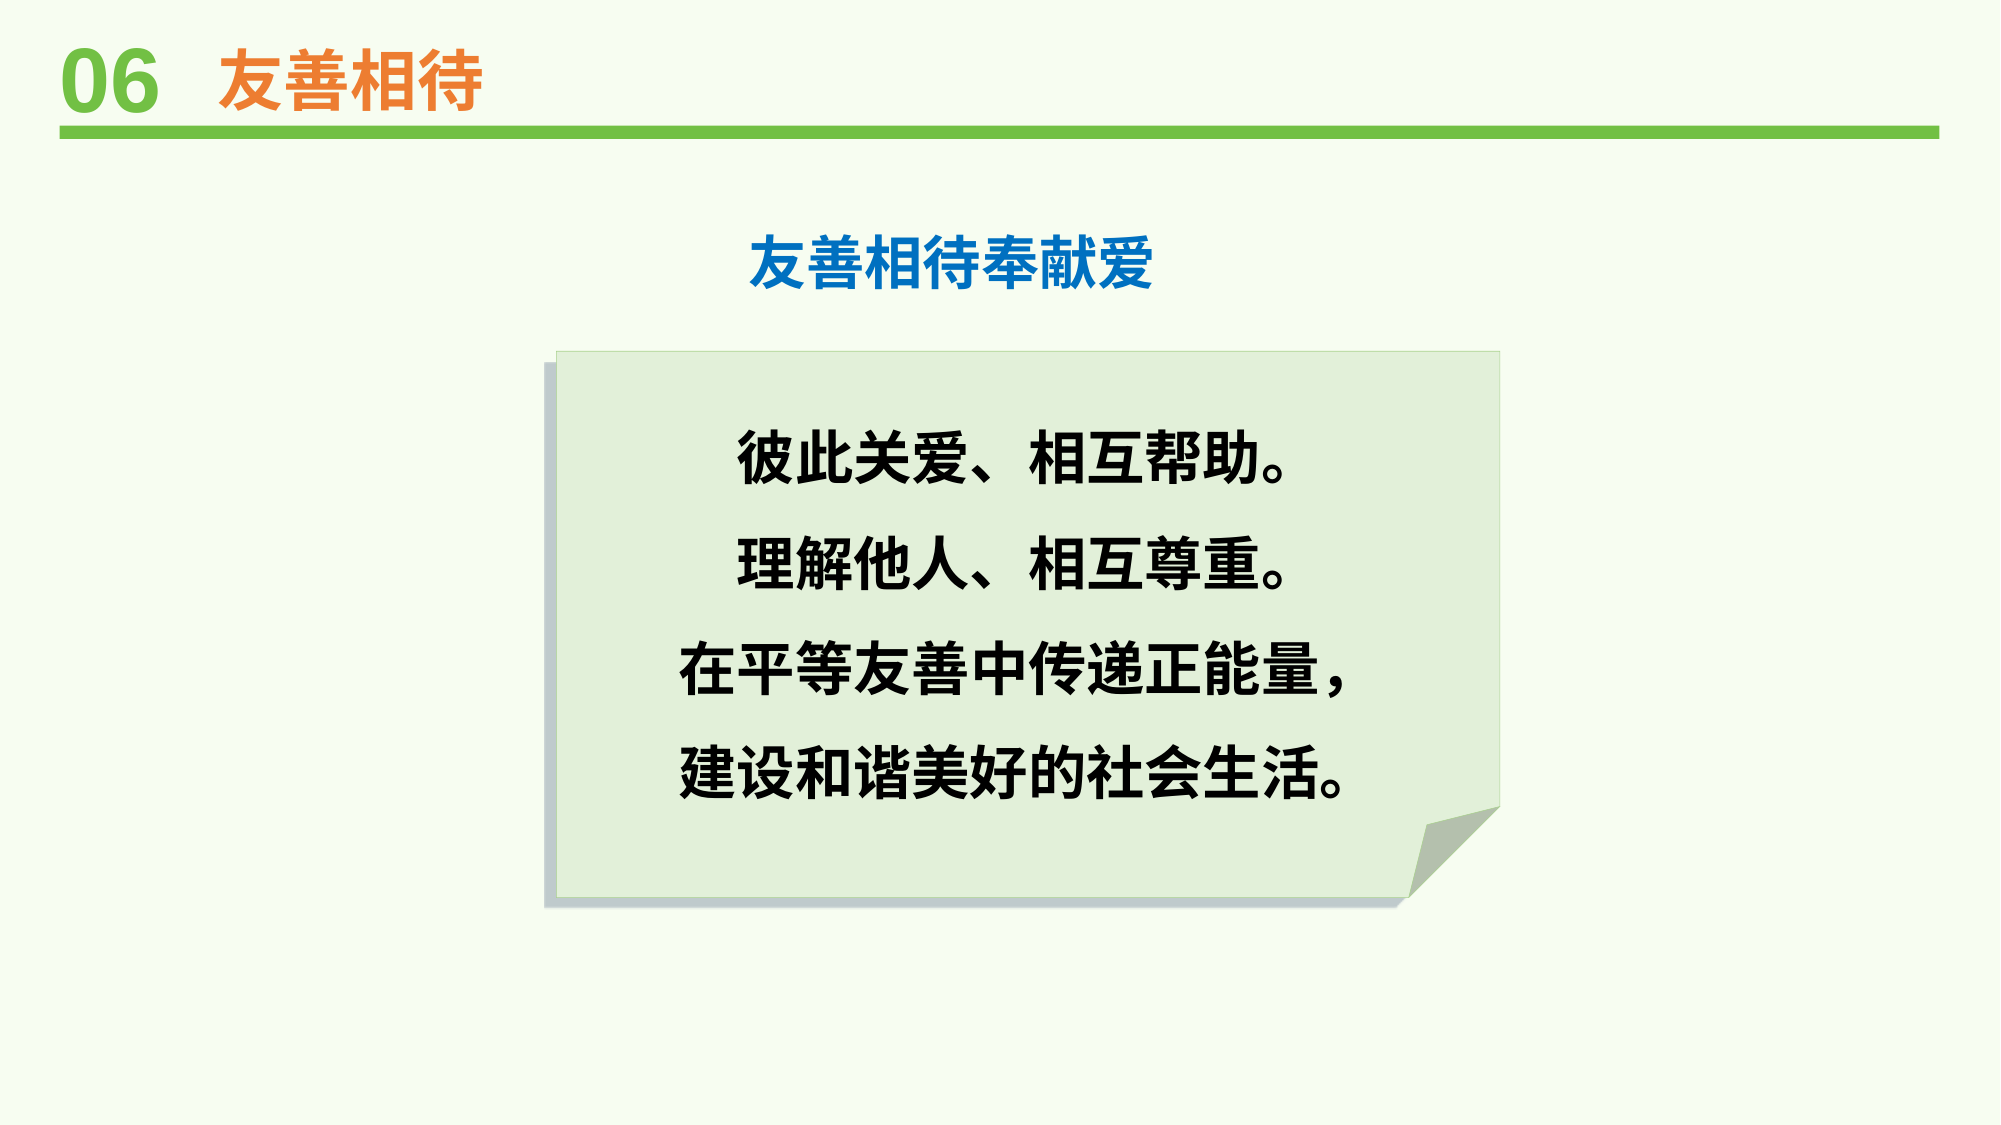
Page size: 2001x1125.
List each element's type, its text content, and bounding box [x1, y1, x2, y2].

text_box 06 [59, 24, 161, 128]
text_box 友善相待奉献爱 [698, 218, 1207, 304]
text_box 彼此关爱、相互帮助。 理解他人、相互尊重。 在平等友善中传递正能量， 建设和谐美好的社会生活。 [555, 350, 1504, 899]
text_box 友善相待 [202, 31, 871, 127]
text_box [59, 125, 1940, 140]
